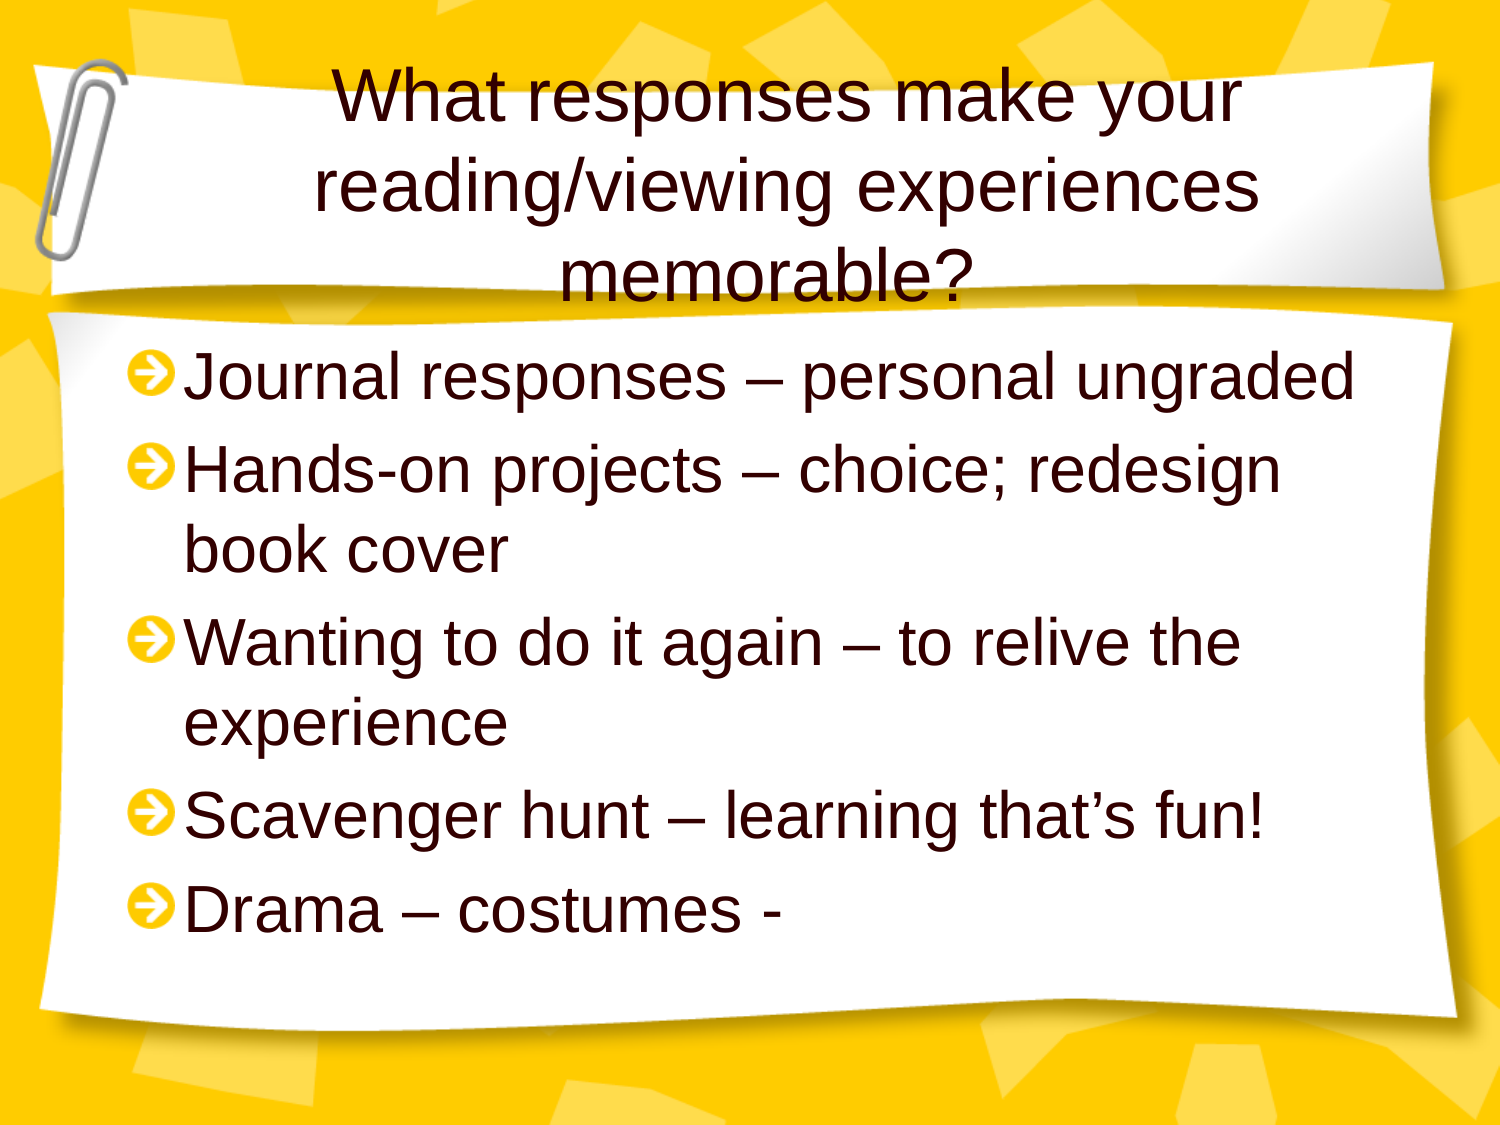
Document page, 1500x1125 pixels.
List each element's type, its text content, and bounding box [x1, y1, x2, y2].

list Journal responses – personal ungraded Hands-on projects – choice; redesign book cover Wanting to do it again – to relive the experience Scavenger hunt – learning that’s fun! Drama – costumes - [112, 324, 1388, 1001]
title What responses make your reading/viewing experiences memorable? [112, 87, 1463, 276]
picture [0, 0, 1500, 1125]
